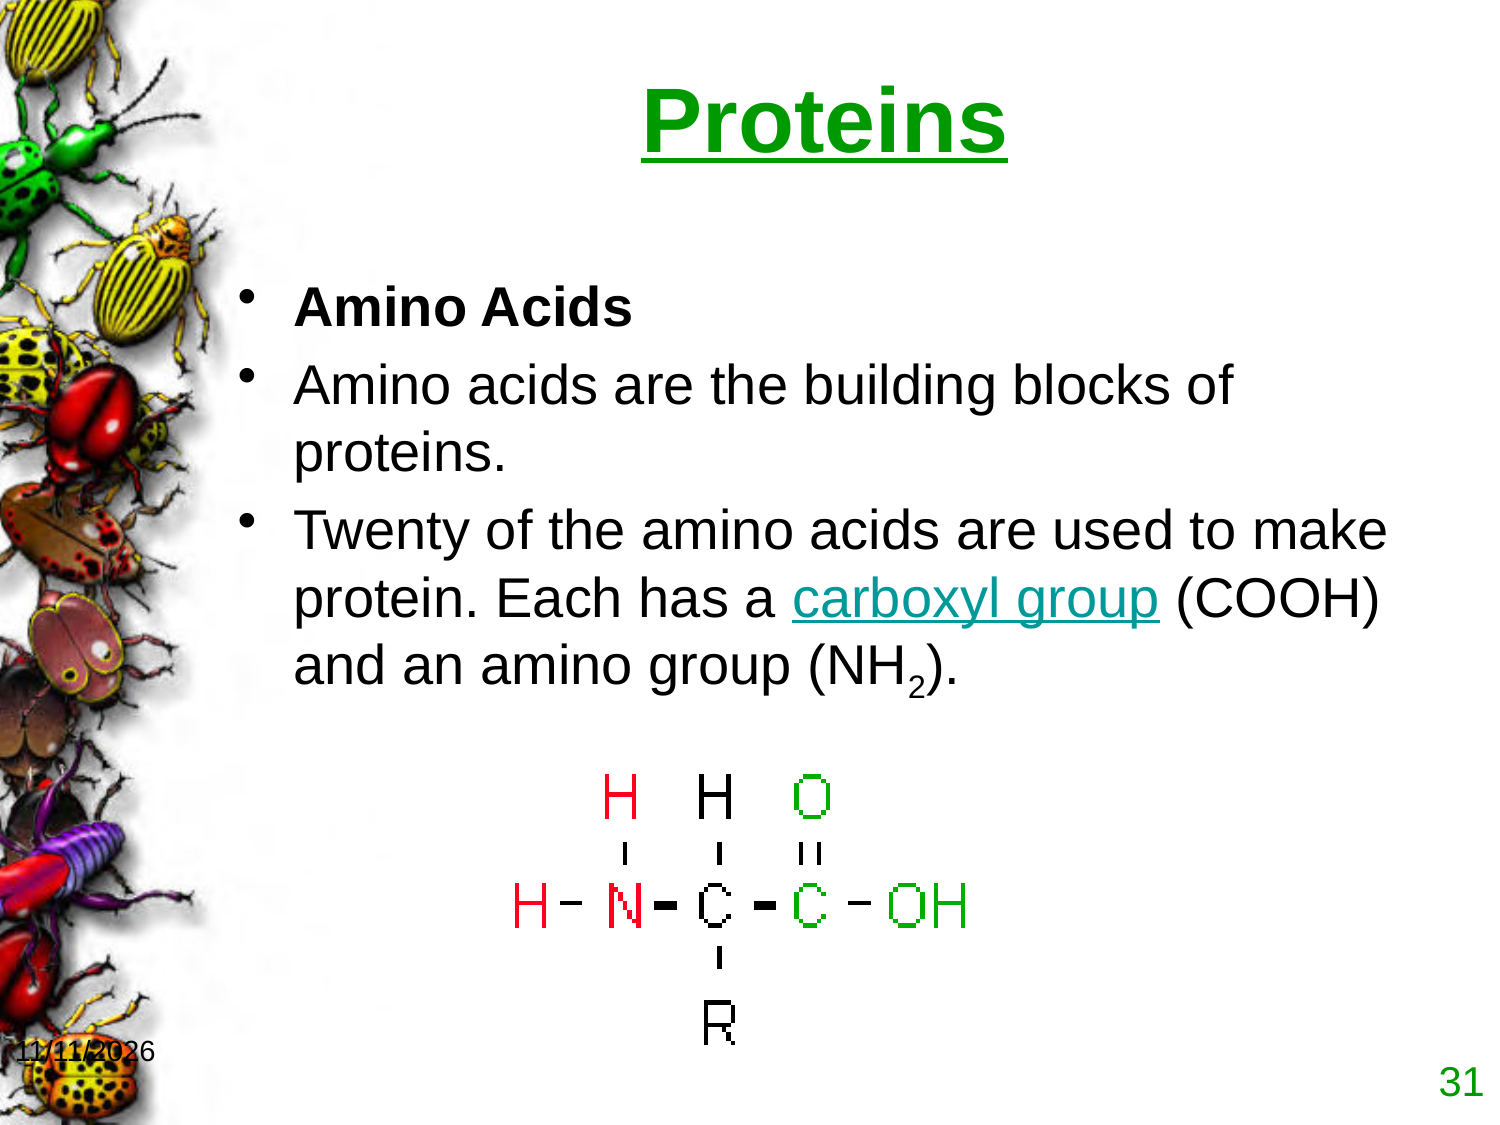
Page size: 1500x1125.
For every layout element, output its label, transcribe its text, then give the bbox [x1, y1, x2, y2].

slide_number 31 [1149, 1046, 1500, 1125]
title Proteins [224, 44, 1426, 188]
list Amino Acids Amino acids are the building blocks of proteins. Twenty of the amino acids are used to make protein. Each has a carboxyl group (COOH) and an amino group (NH2). [222, 262, 1426, 716]
picture [0, 0, 1500, 1125]
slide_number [0, 1025, 289, 1100]
